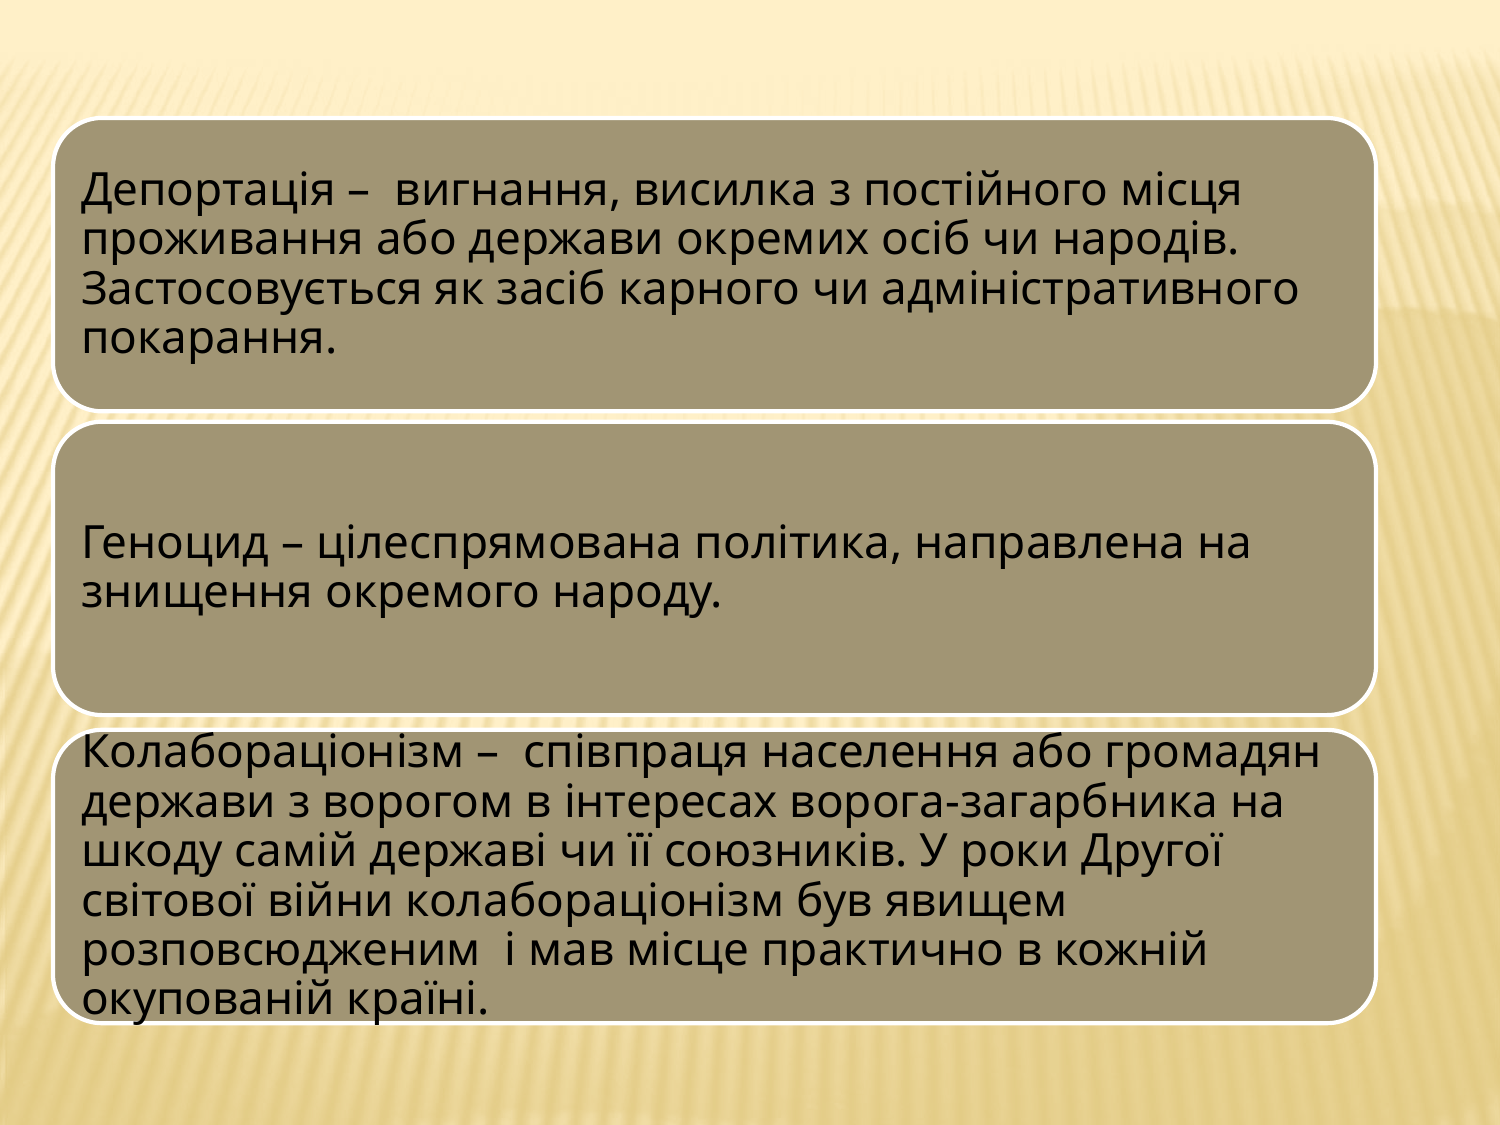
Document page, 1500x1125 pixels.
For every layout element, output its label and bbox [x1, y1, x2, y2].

text_box [52, 113, 1377, 1024]
